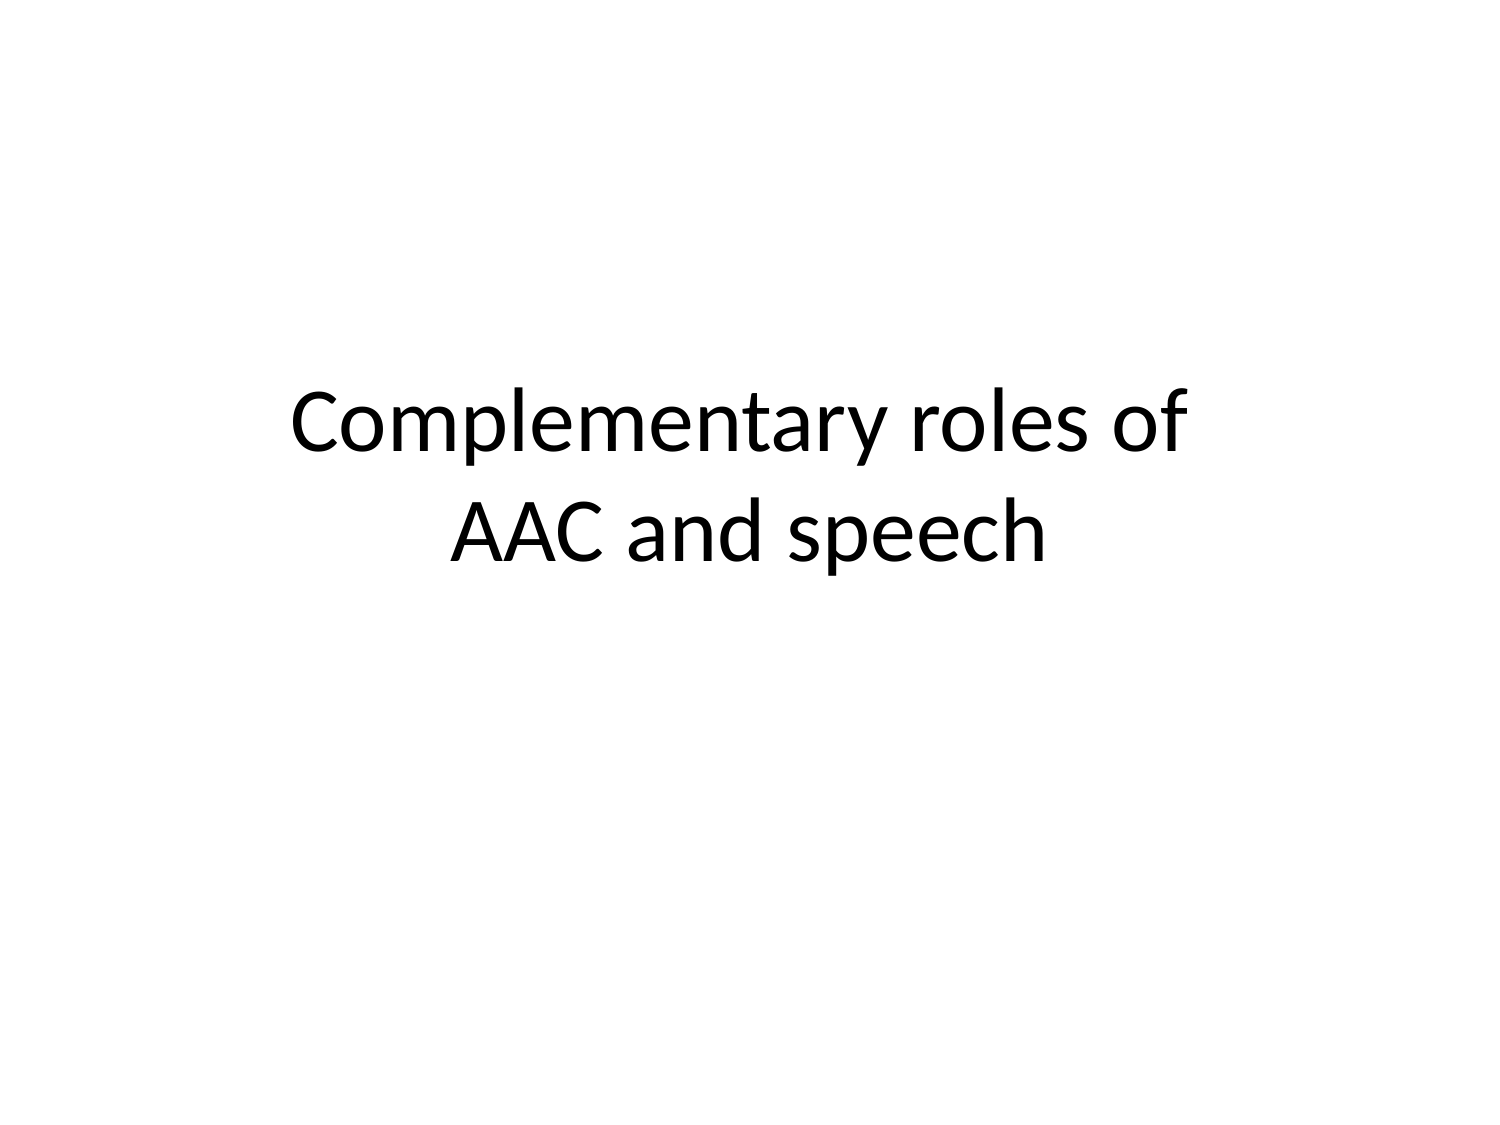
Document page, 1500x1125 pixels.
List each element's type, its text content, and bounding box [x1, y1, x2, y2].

title Complementary roles of AAC and speech [112, 349, 1388, 591]
